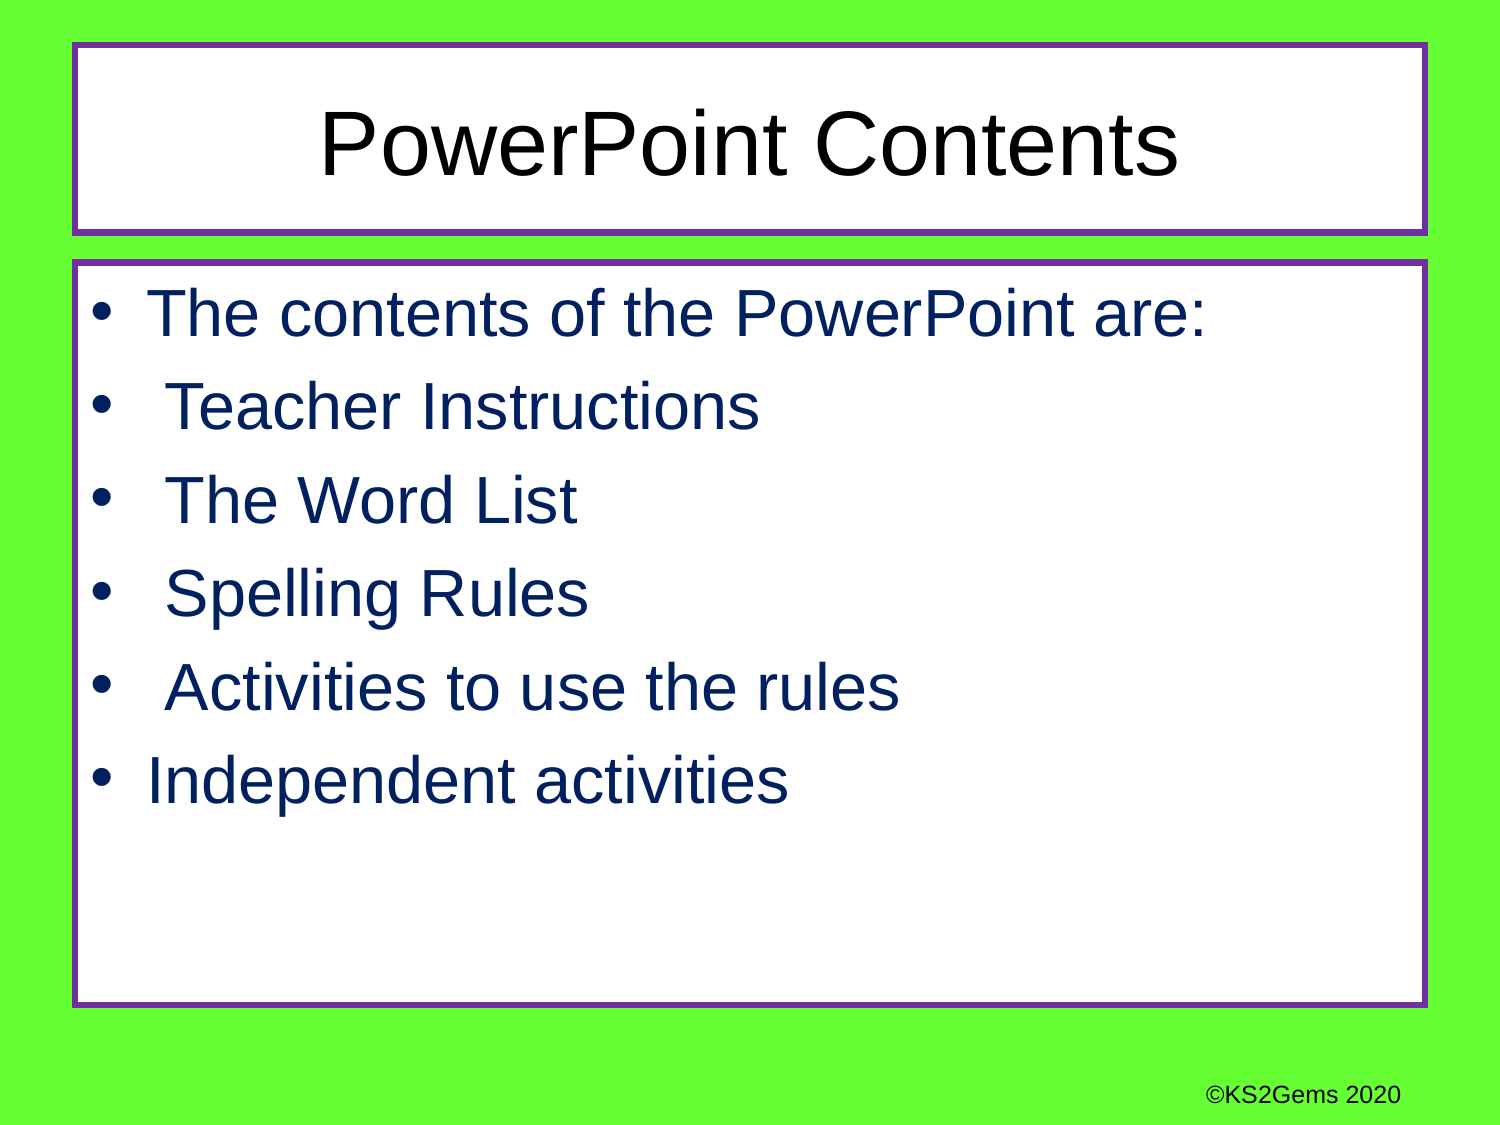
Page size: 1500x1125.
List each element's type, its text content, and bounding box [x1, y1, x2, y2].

text_box [1222, 1073, 1500, 1125]
title PowerPoint Contents [72, 42, 1428, 236]
list The contents of the PowerPoint are: Teacher Instructions The Word List Spelling Rules Activities to use the rules Independent activities [72, 259, 1428, 1008]
